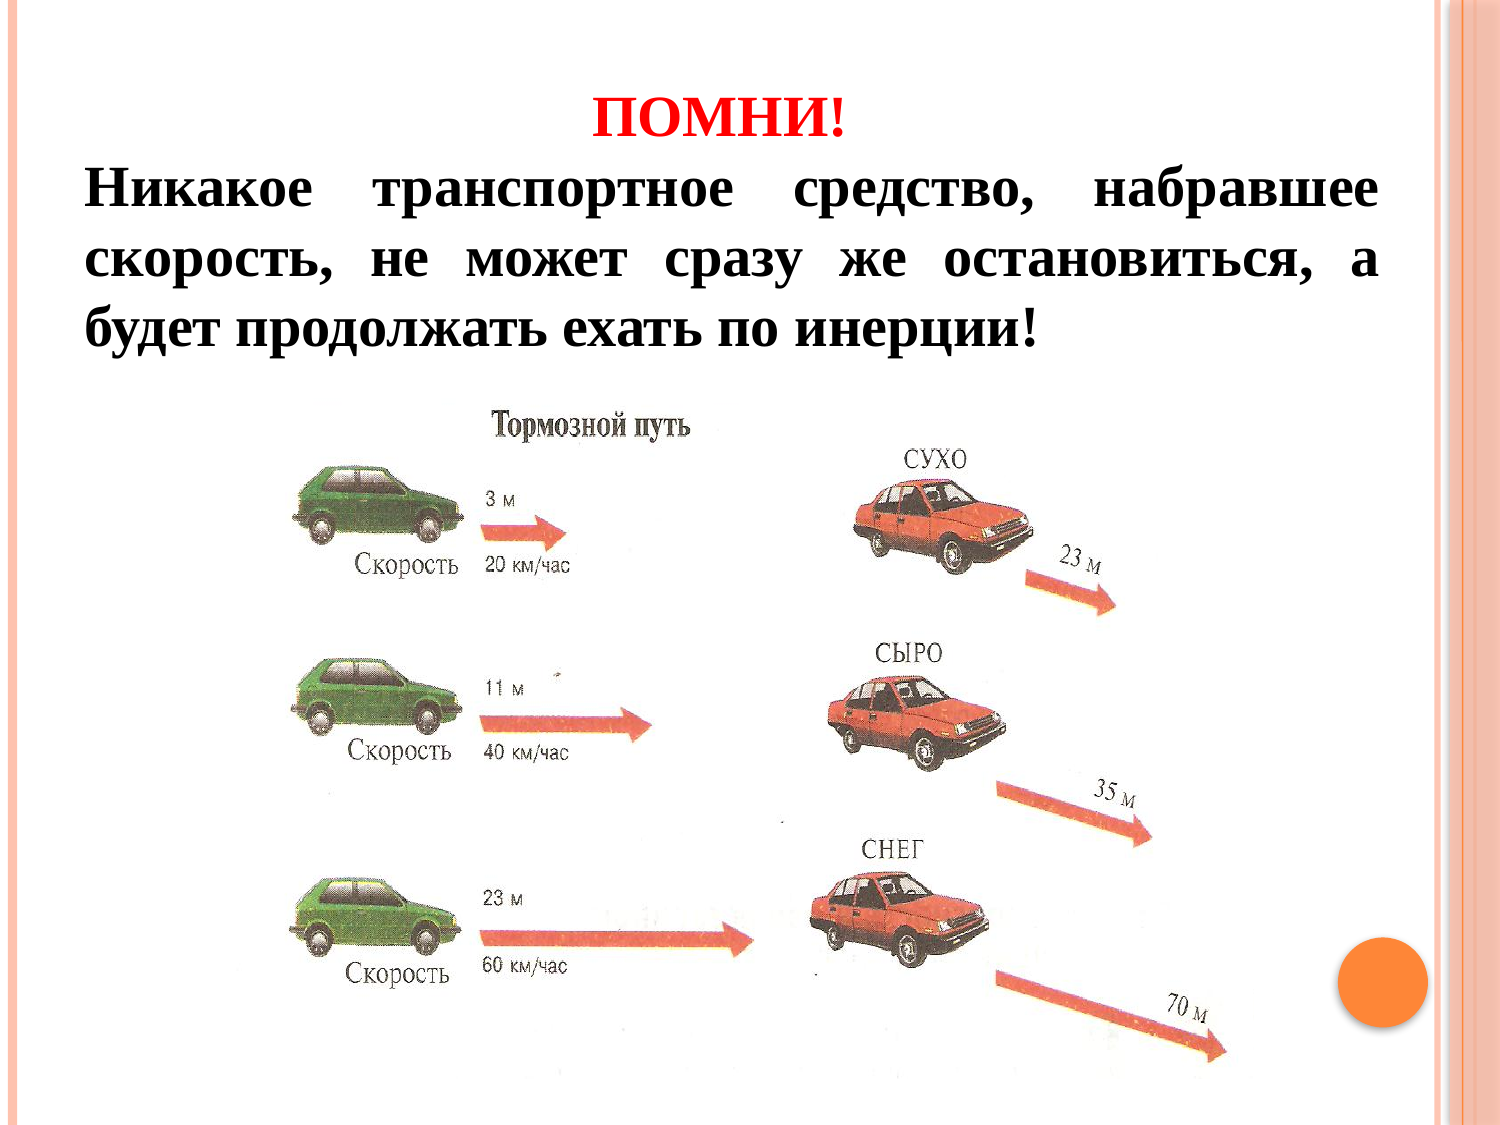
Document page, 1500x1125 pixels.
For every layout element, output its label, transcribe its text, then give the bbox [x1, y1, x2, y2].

picture [198, 397, 1255, 1079]
text_box ПОМНИ! Никакое транспортное средство, набравшее скорость, не может сразу же остановиться, а будет продолжать ехать по инерции! [70, 70, 1395, 435]
